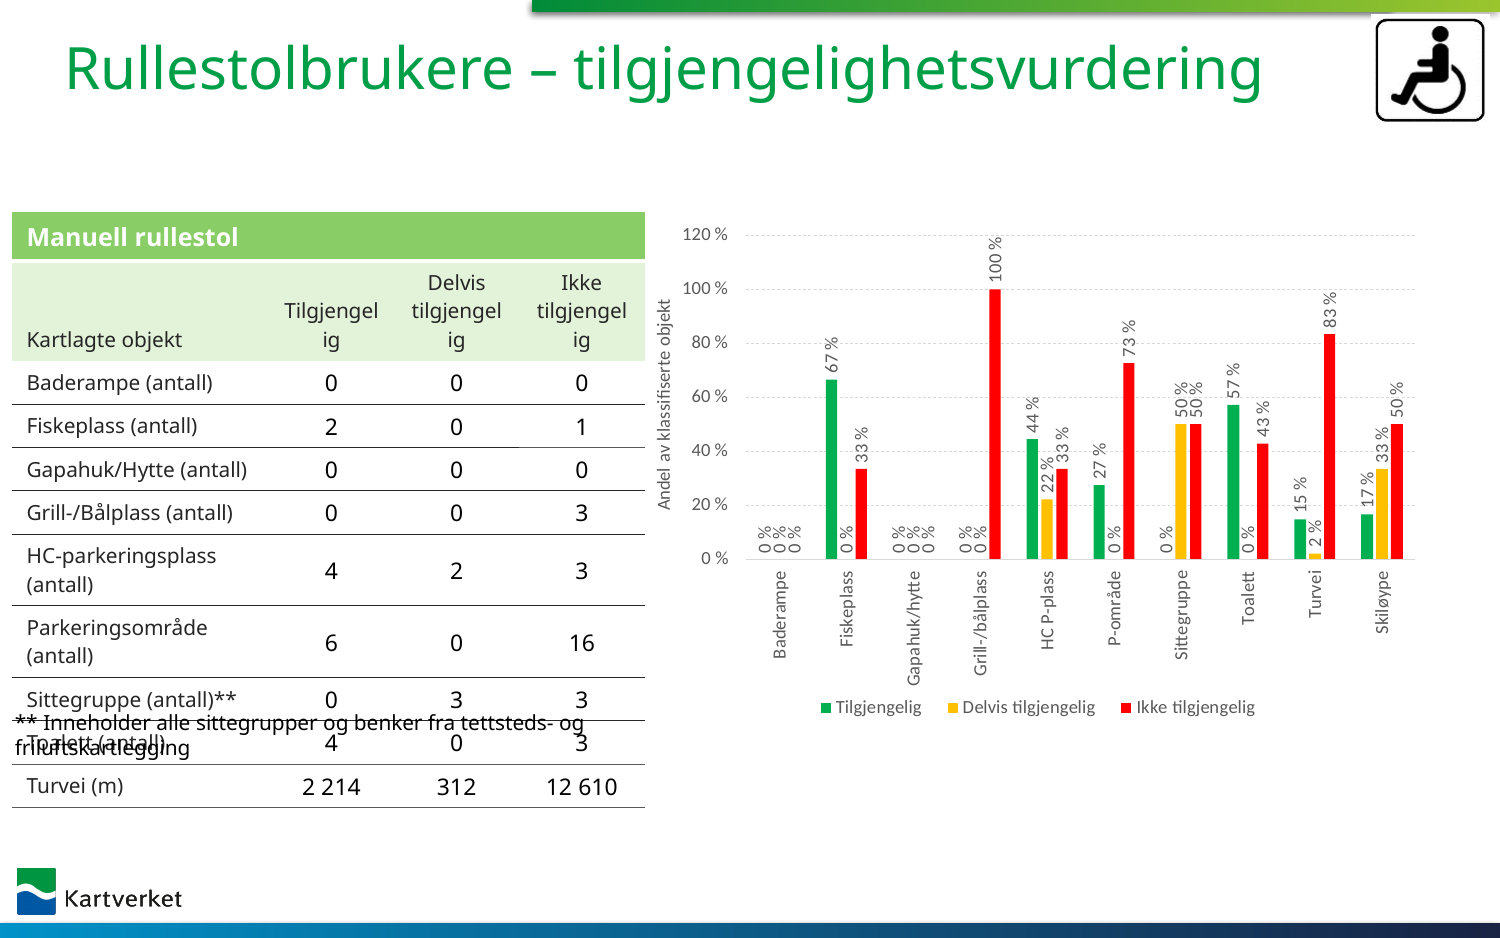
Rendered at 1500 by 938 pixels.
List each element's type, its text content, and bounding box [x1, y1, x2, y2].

table_cell Fiskeplass (antall) [12, 405, 269, 447]
picture [1371, 13, 1491, 127]
table_cell Baderampe (antall) [12, 361, 269, 404]
table_cell 3 [519, 491, 638, 534]
table_cell 2 [394, 535, 519, 605]
table_cell 0 [269, 361, 394, 404]
text_box ** Inneholder alle sittegrupper og benker fra tettsteds- og friluftskartlegging [0, 702, 745, 768]
table_cell 2 214 [269, 768, 394, 807]
table_cell 312 [394, 768, 519, 807]
table_cell 2 [269, 405, 394, 447]
text_box Rullestolbrukere – tilgjengelighetsvurdering [49, 12, 1372, 109]
table_header Manuell rullestol [12, 212, 645, 259]
table_cell 0 [394, 606, 519, 677]
table_cell 3 [519, 678, 638, 702]
table_cell Gapahuk/Hytte (antall) [12, 448, 269, 490]
table_cell 12 610 [519, 768, 645, 807]
table_cell Grill-/Bålplass (antall) [12, 491, 269, 534]
table_cell 0 [394, 361, 519, 404]
table_cell 0 [394, 491, 519, 534]
table_cell 0 [269, 448, 394, 490]
table_cell Turvei (m) [12, 768, 269, 807]
table_cell 0 [269, 491, 394, 534]
table_cell 16 [519, 606, 638, 677]
table_cell 3 [394, 678, 519, 702]
picture [643, 218, 1426, 728]
table_cell 4 [269, 535, 394, 605]
table_cell 0 [394, 405, 519, 447]
table_cell Sittegruppe (antall)** [12, 678, 269, 702]
table_cell 0 [519, 361, 638, 404]
table_cell HC-parkeringsplass (antall) [12, 535, 269, 605]
table_cell Tilgjengelig [269, 263, 394, 361]
table_cell 6 [269, 606, 394, 677]
table_cell 0 [269, 678, 394, 702]
table_cell Parkeringsområde (antall) [12, 606, 269, 677]
table_cell Delvis tilgjengelig [394, 263, 519, 361]
table_cell Ikke tilgjengelig [519, 263, 638, 361]
table_cell 0 [519, 448, 638, 490]
table_cell Kartlagte objekt [12, 263, 269, 361]
table_cell 1 [519, 405, 638, 447]
table_cell 0 [394, 448, 519, 490]
table_cell 3 [519, 535, 638, 605]
